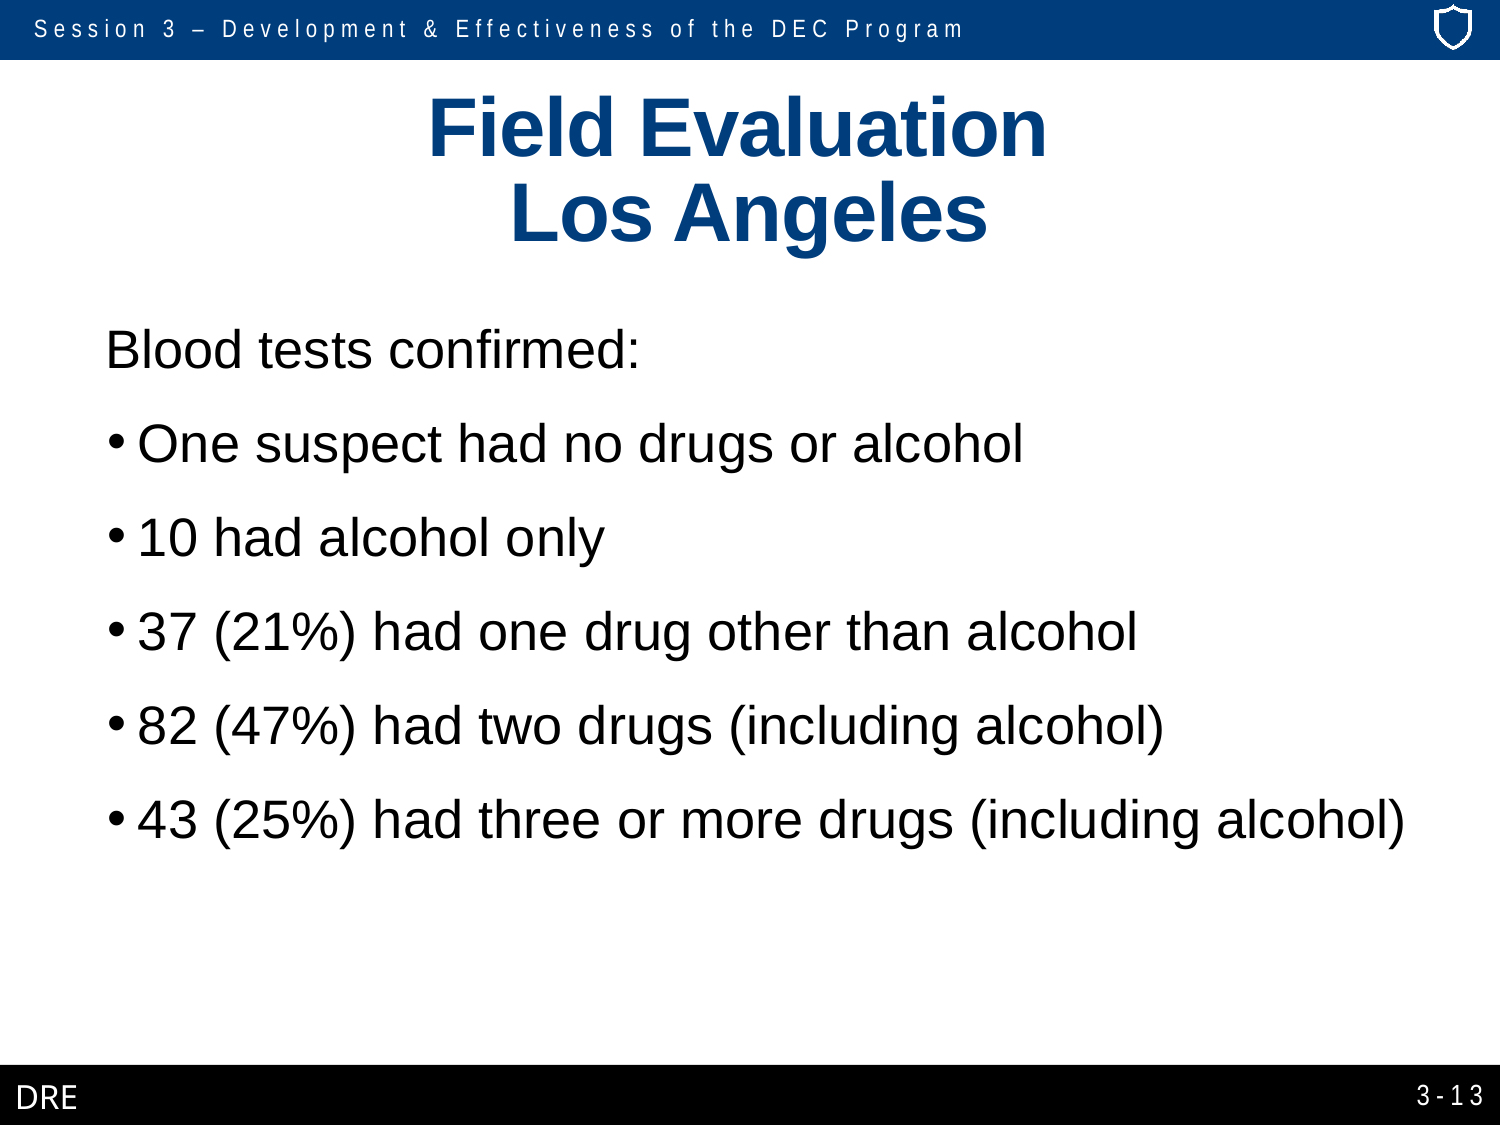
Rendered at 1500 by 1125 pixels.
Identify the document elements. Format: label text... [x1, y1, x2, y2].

title Field Evaluation Los Angeles [75, 75, 1425, 267]
slide_number 3-13 [1218, 1063, 1499, 1124]
picture [1434, 4, 1472, 50]
list Blood tests confirmed: One suspect had no drugs or alcohol 10 had alcohol only 37 (21%) had one drug other than alcohol 82 (47%) had two drugs (including alcohol) 43 (25%) had three or more drugs (including alcohol) [75, 306, 1425, 1005]
